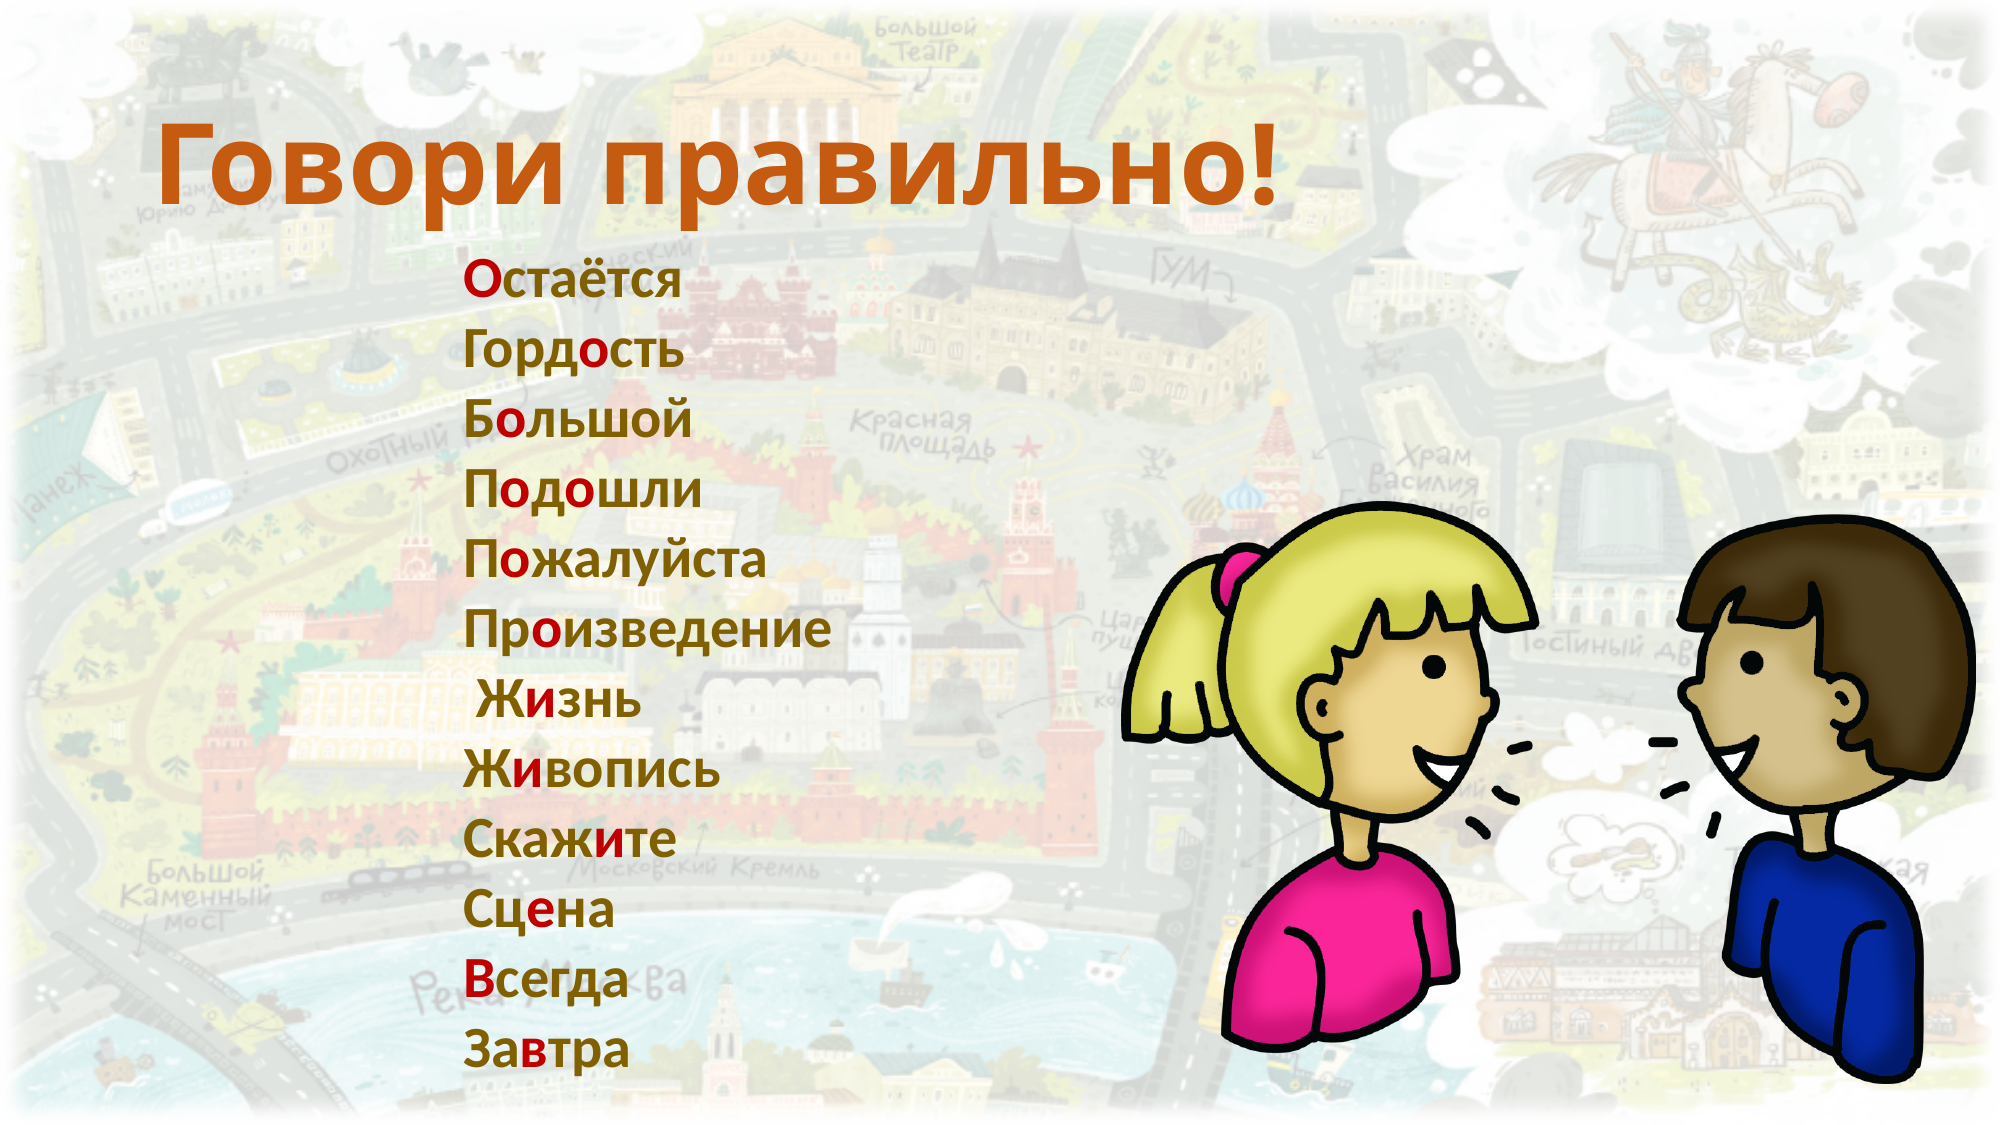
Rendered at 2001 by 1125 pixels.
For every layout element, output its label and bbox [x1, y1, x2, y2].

picture [0, 0, 2000, 1125]
list [1121, 501, 1976, 1084]
